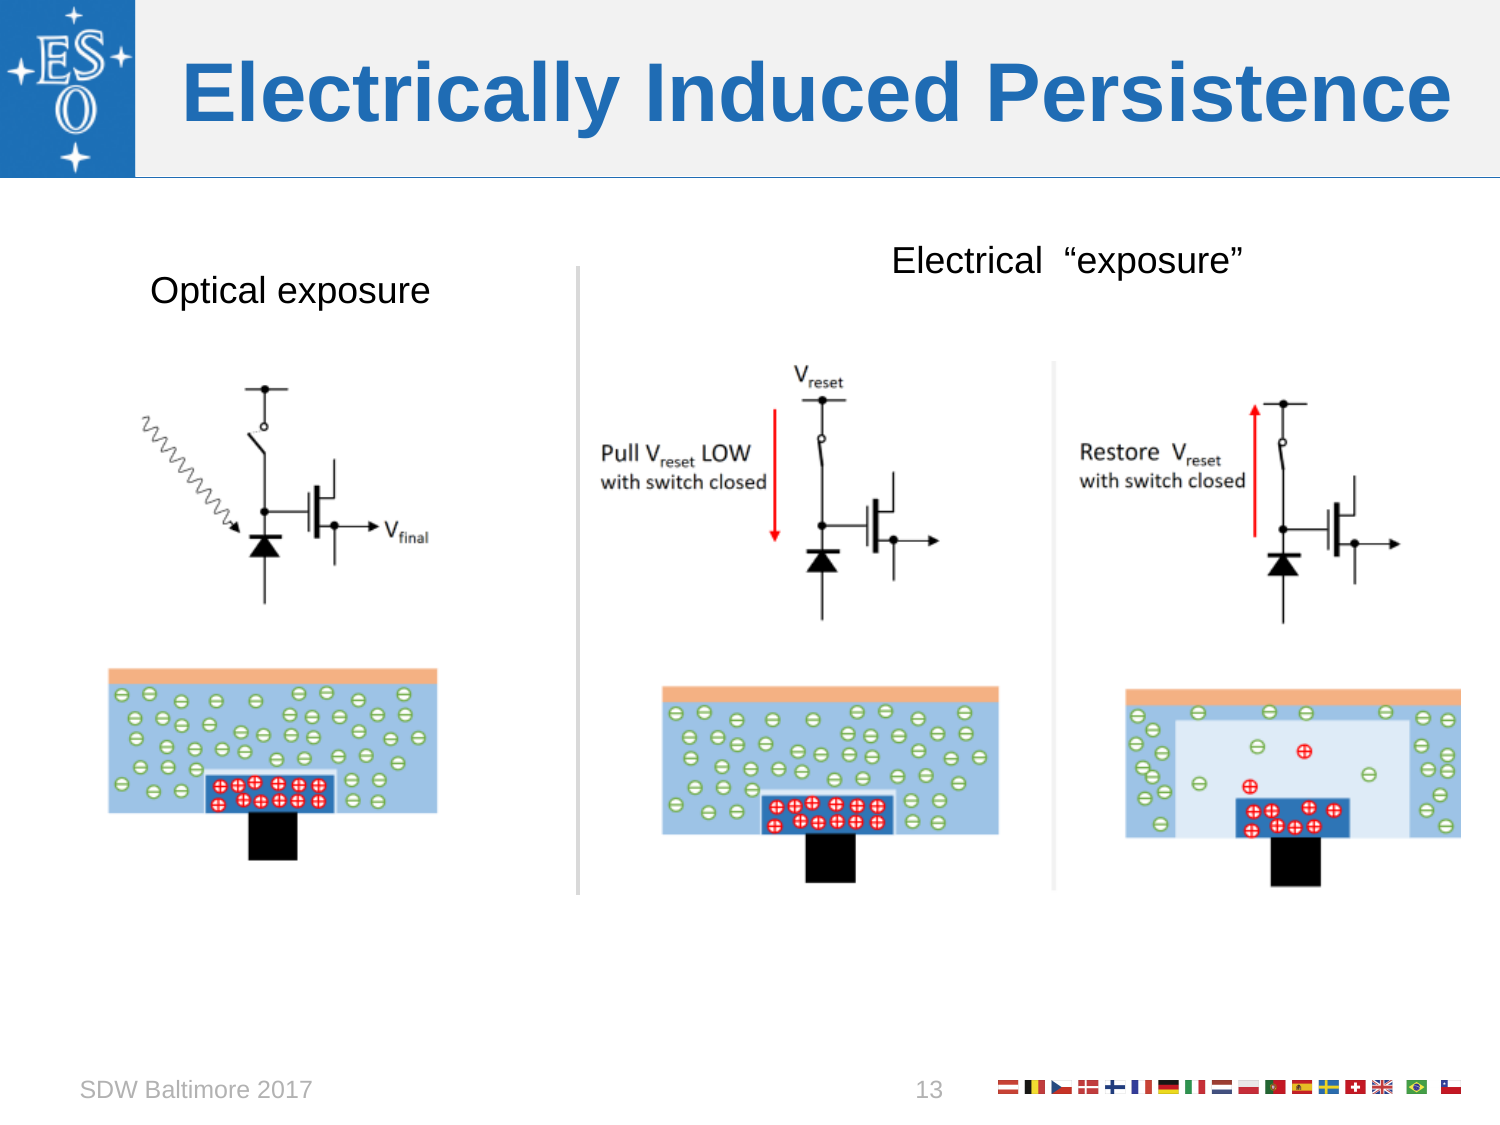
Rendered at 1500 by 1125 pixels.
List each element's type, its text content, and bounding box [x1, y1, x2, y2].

picture [594, 361, 1461, 896]
text_box Optical exposure [135, 258, 494, 319]
footer SDW Baltimore 2017 [64, 1058, 854, 1119]
text_box Electrical “exposure” [876, 229, 1446, 289]
slide_number 13 [854, 1058, 959, 1119]
picture [104, 361, 443, 866]
title Electrically Induced Persistence [135, 0, 1500, 176]
picture [998, 1080, 1461, 1094]
